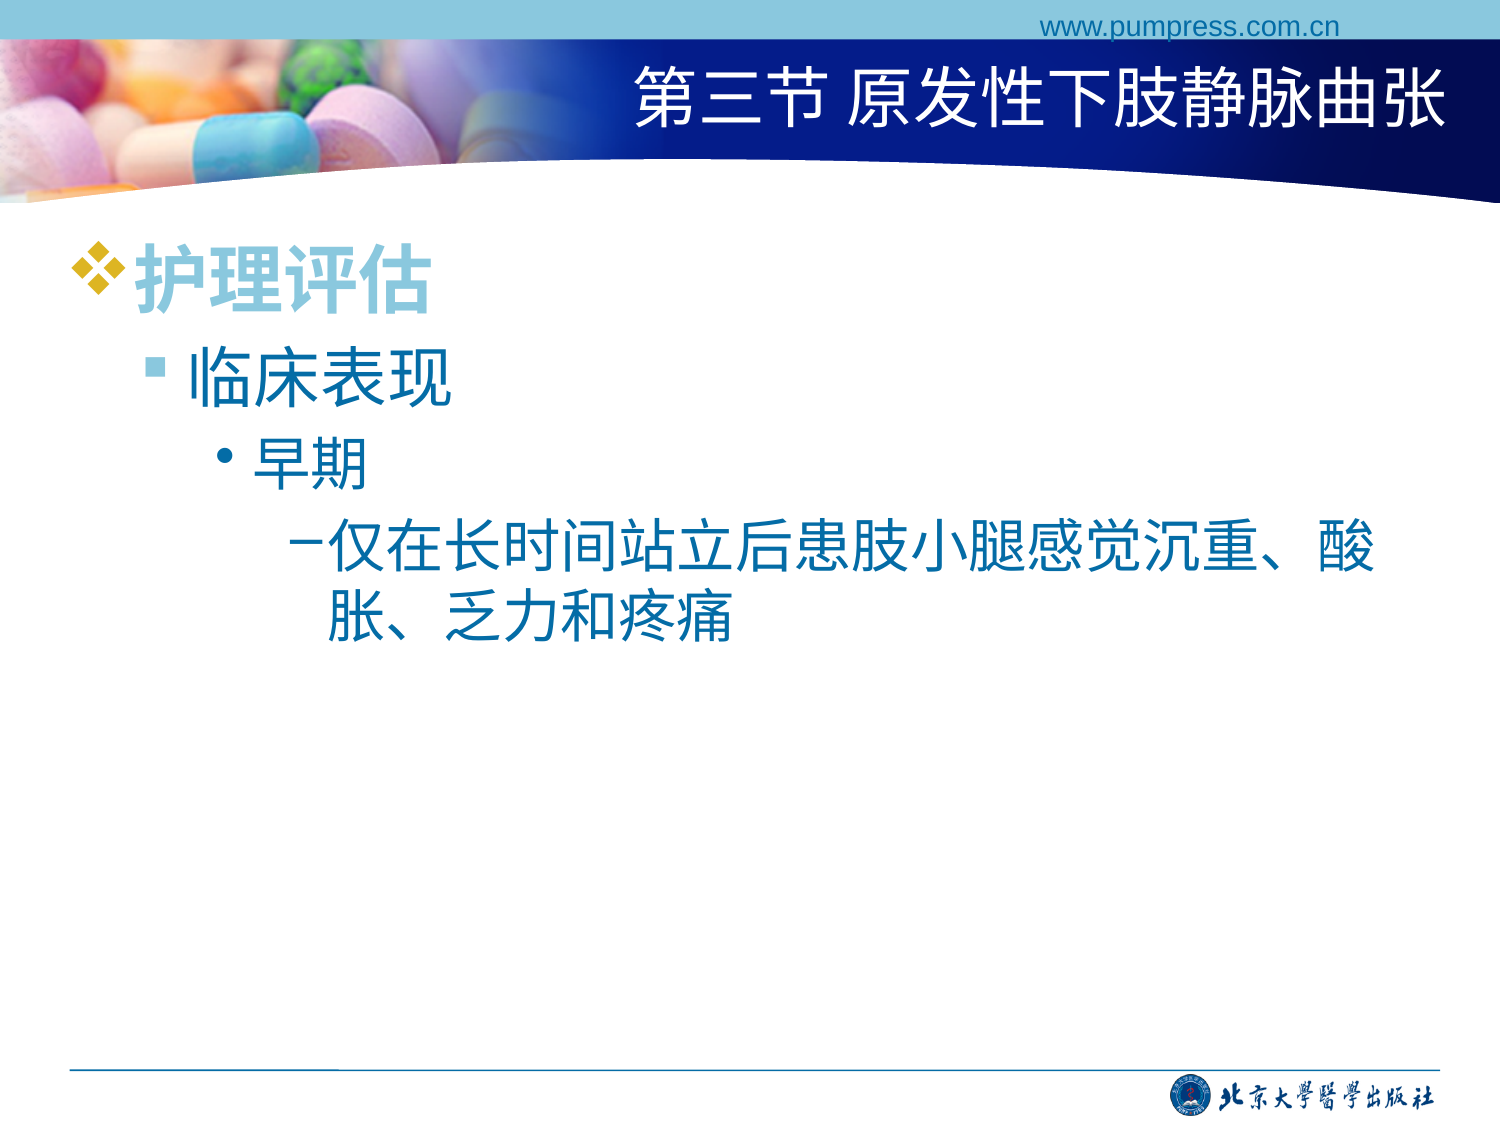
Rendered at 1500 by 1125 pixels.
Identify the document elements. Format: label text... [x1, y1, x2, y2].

slide_number www.pumpress.com.cn [1025, 0, 1463, 38]
picture [1170, 1074, 1436, 1118]
list 护理评估 临床表现 早期 仅在长时间站立后患肢小腿感觉沉重、酸胀、乏力和疼痛 [49, 224, 1463, 1026]
title 第三节 原发性下肢静脉曲张 [137, 49, 1463, 143]
picture [0, 40, 1500, 203]
